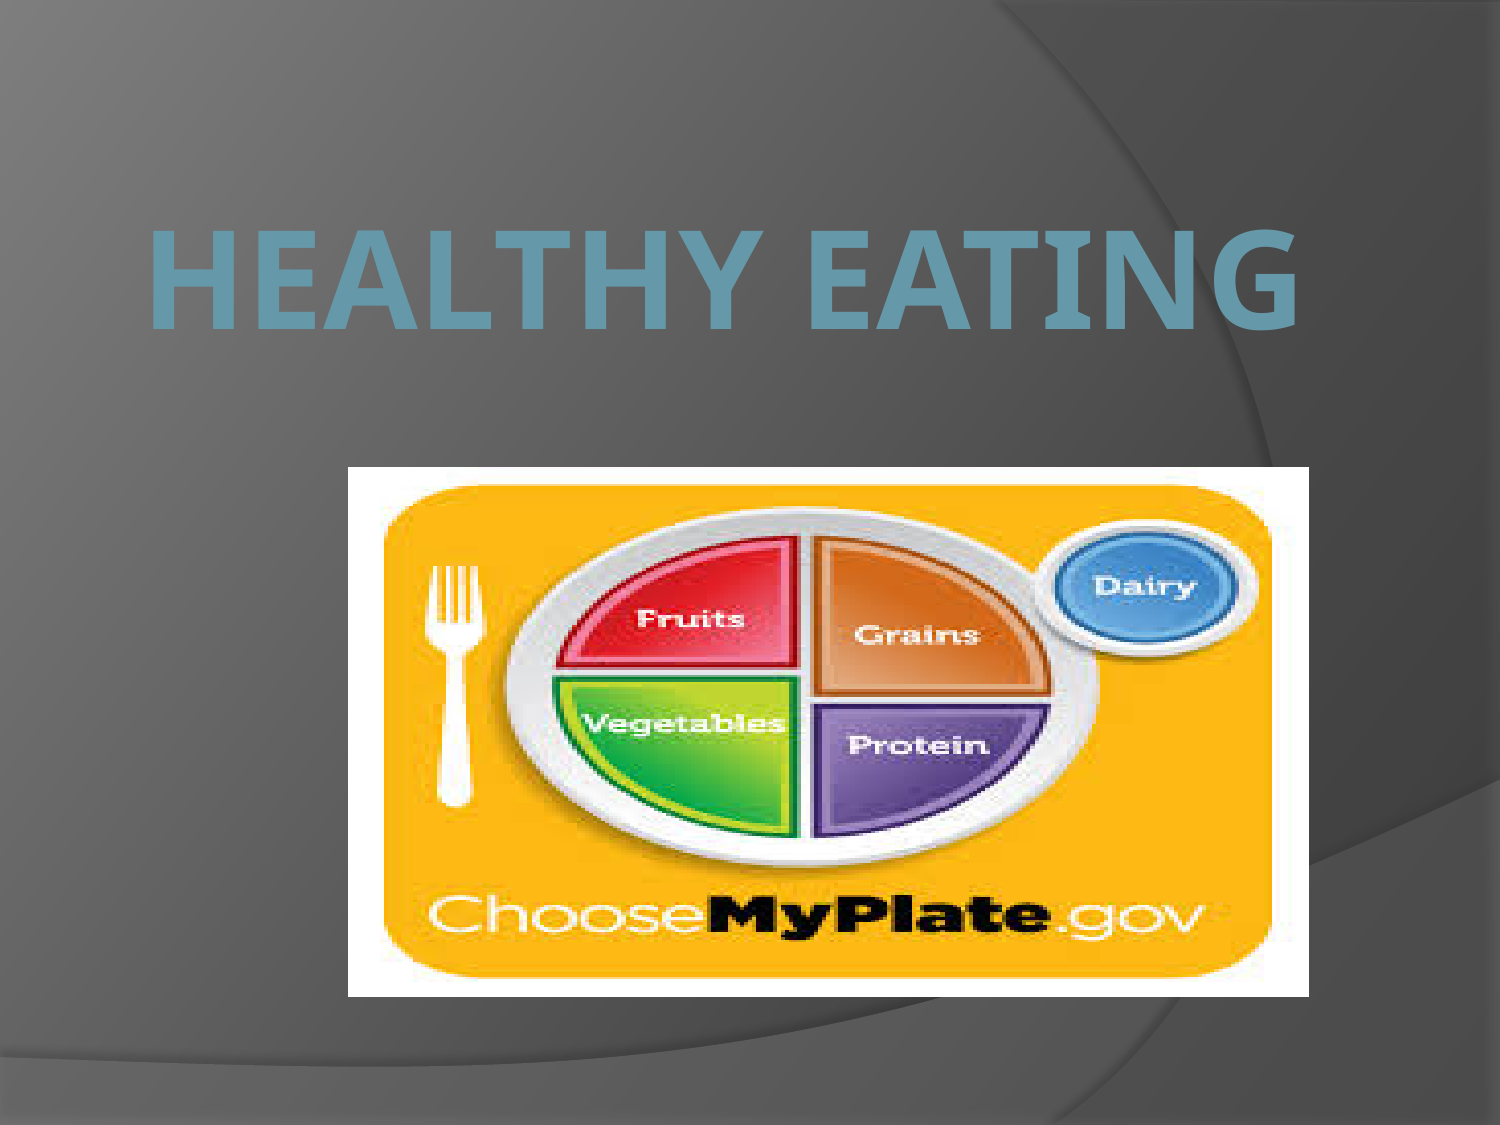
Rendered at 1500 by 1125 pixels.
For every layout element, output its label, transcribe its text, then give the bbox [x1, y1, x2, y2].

title Healthy eating [39, 184, 1315, 426]
picture [348, 467, 1309, 997]
